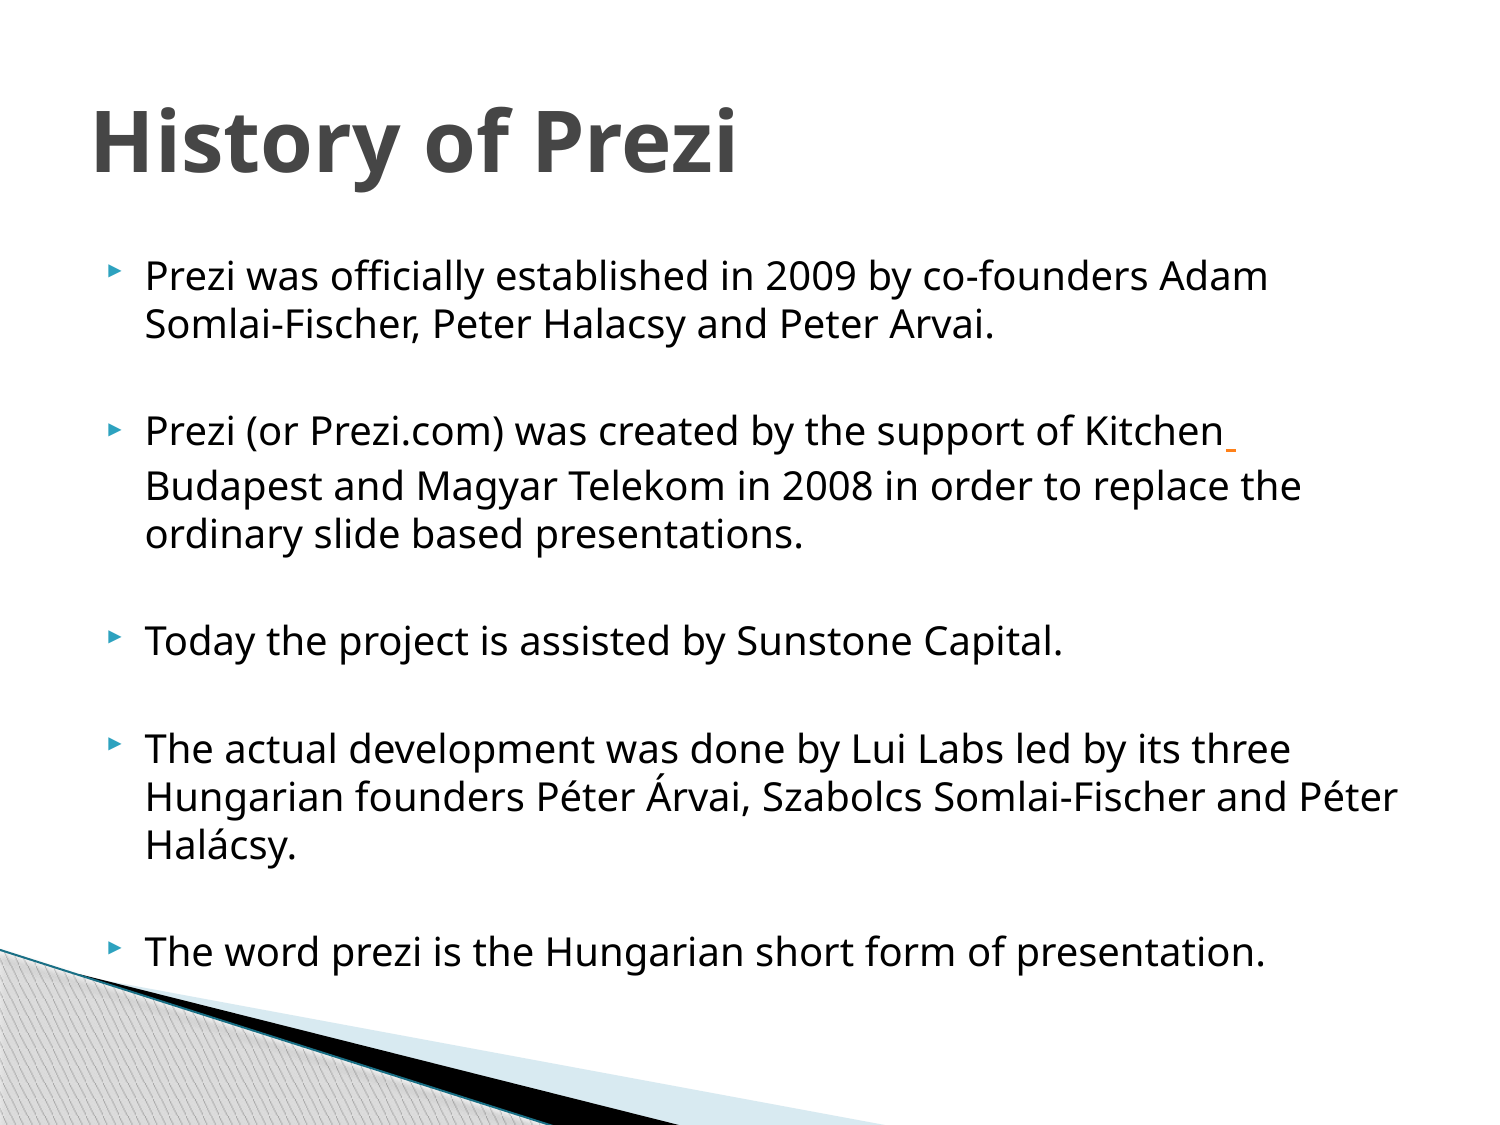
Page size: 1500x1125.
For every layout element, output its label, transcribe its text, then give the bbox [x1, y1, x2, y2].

title History of Prezi [75, 45, 1425, 233]
list Prezi was officially established in 2009 by co-founders Adam Somlai-Fischer, Peter Halacsy and Peter Arvai. Prezi (or Prezi.com) was created by the support of Kitchen Budapest and Magyar Telekom in 2008 in order to replace the ordinary slide based presentations. Today the project is assisted by Sunstone Capital. The actual development was done by Lui Labs led by its three Hungarian founders Péter Árvai, Szabolcs Somlai-Fischer and Péter Halácsy. The word prezi is the Hungarian short form of presentation. [75, 243, 1425, 986]
